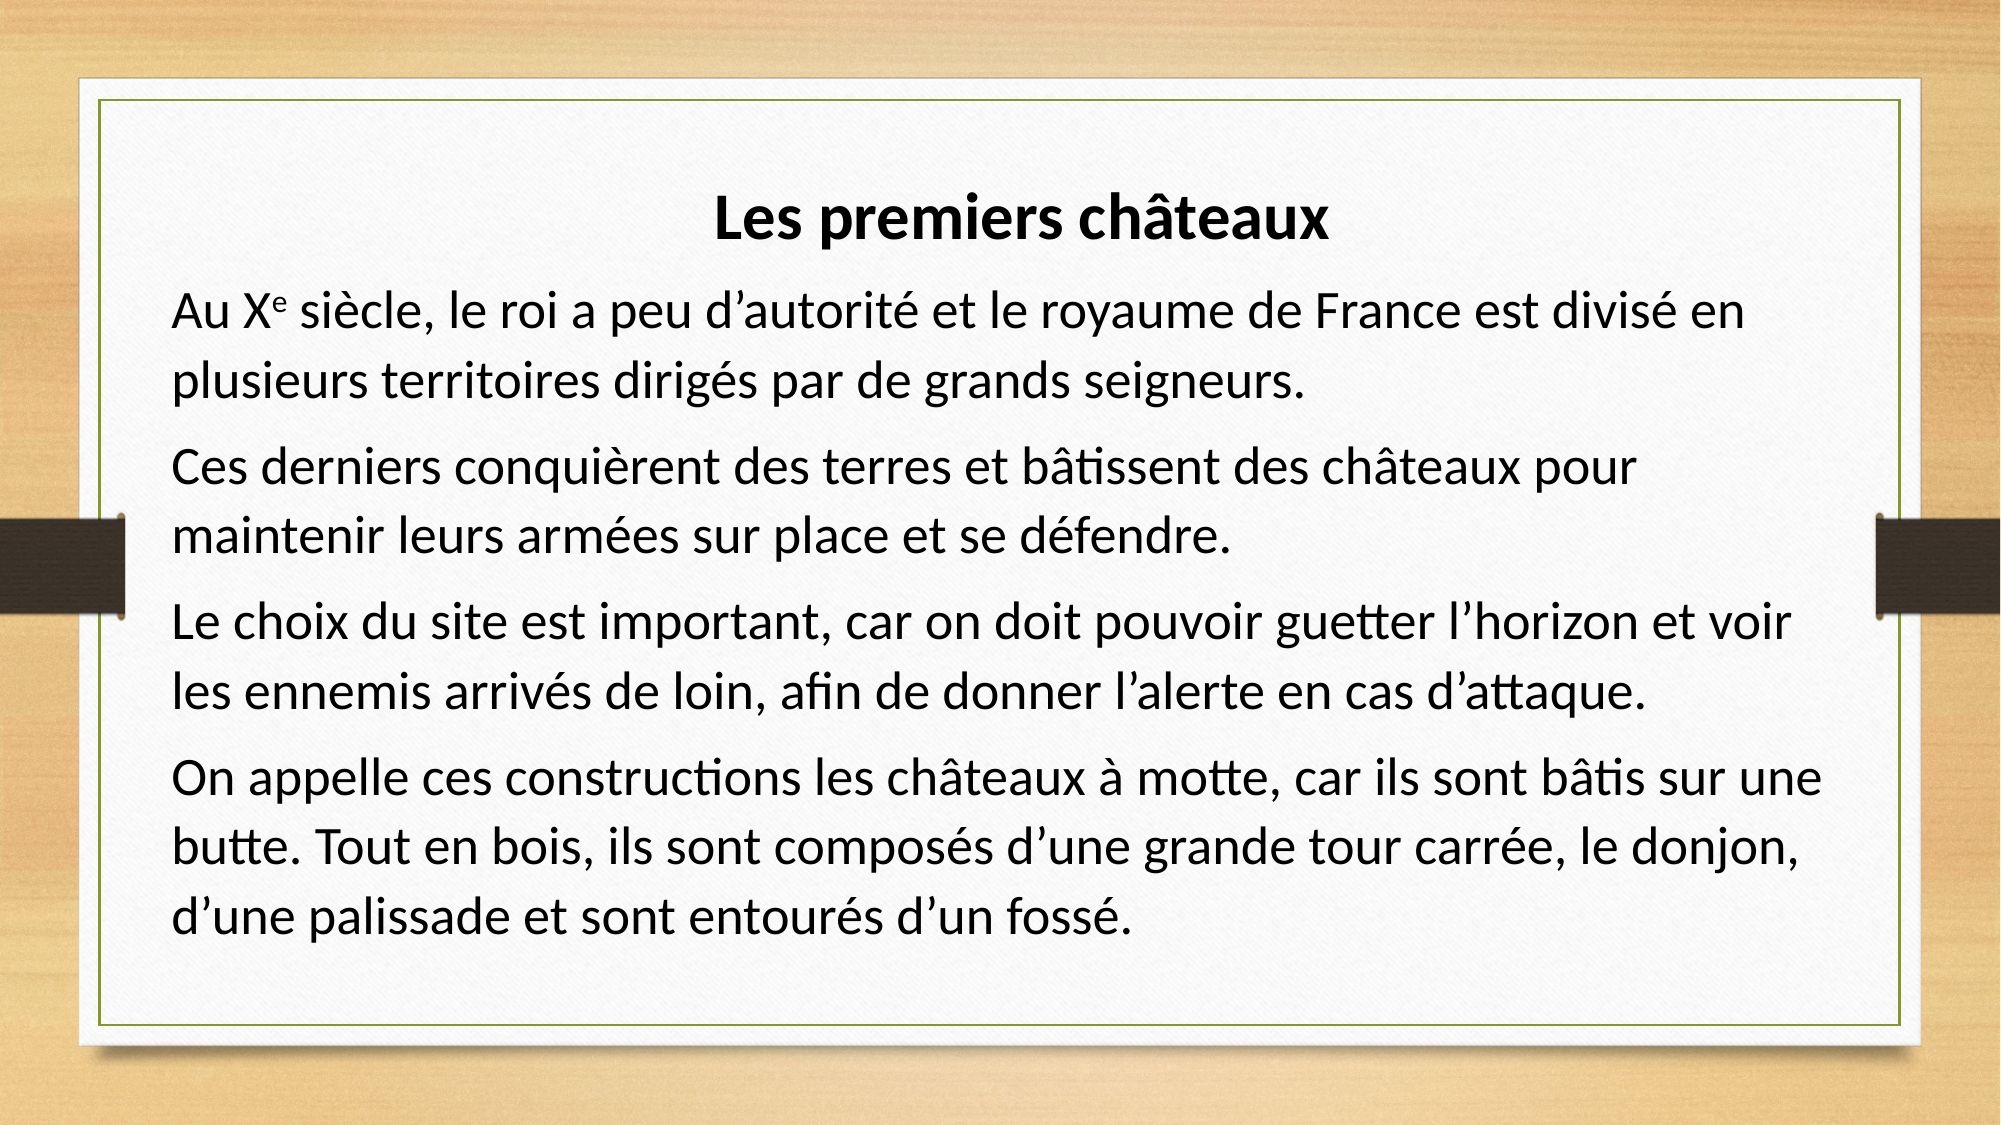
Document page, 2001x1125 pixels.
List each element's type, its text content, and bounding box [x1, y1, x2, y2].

text_box Les premiers châteaux Au Xe siècle, le roi a peu d’autorité et le royaume de France est divisé en plusieurs territoires dirigés par de grands seigneurs. Ces derniers conquièrent des terres et bâtissent des châteaux pour maintenir leurs armées sur place et se défendre. Le choix du site est important, car on doit pouvoir guetter l’horizon et voir les ennemis arrivés de loin, afin de donner l’alerte en cas d’attaque. On appelle ces constructions les châteaux à motte, car ils sont bâtis sur une butte. Tout en bois, ils sont composés d’une grande tour carrée, le donjon, d’une palissade et sont entourés d’un fossé. [156, 125, 1874, 953]
picture [0, 0, 2001, 1125]
